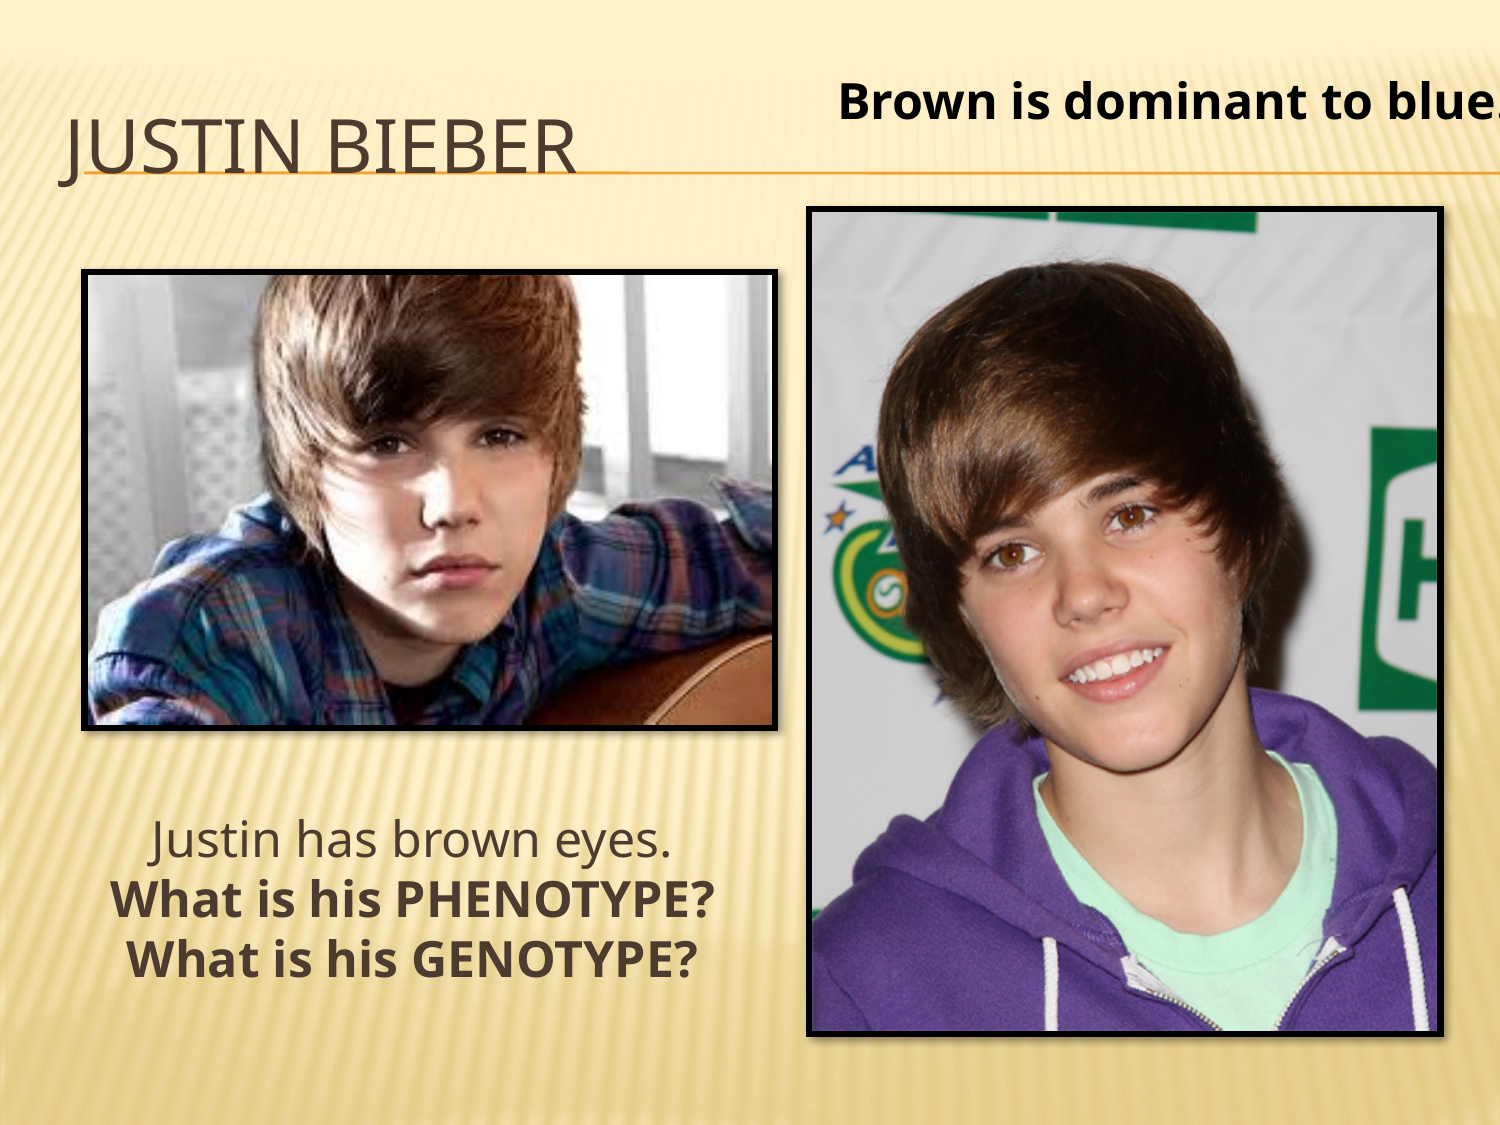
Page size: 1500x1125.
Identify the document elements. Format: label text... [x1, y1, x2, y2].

picture [87, 274, 773, 726]
picture [812, 212, 1438, 1032]
title Justin Bieber [50, 75, 1475, 213]
text_box Justin has brown eyes. What is his PHENOTYPE? What is his GENOTYPE? [0, 799, 802, 995]
text_box Brown is dominant to blue. [822, 62, 1500, 138]
